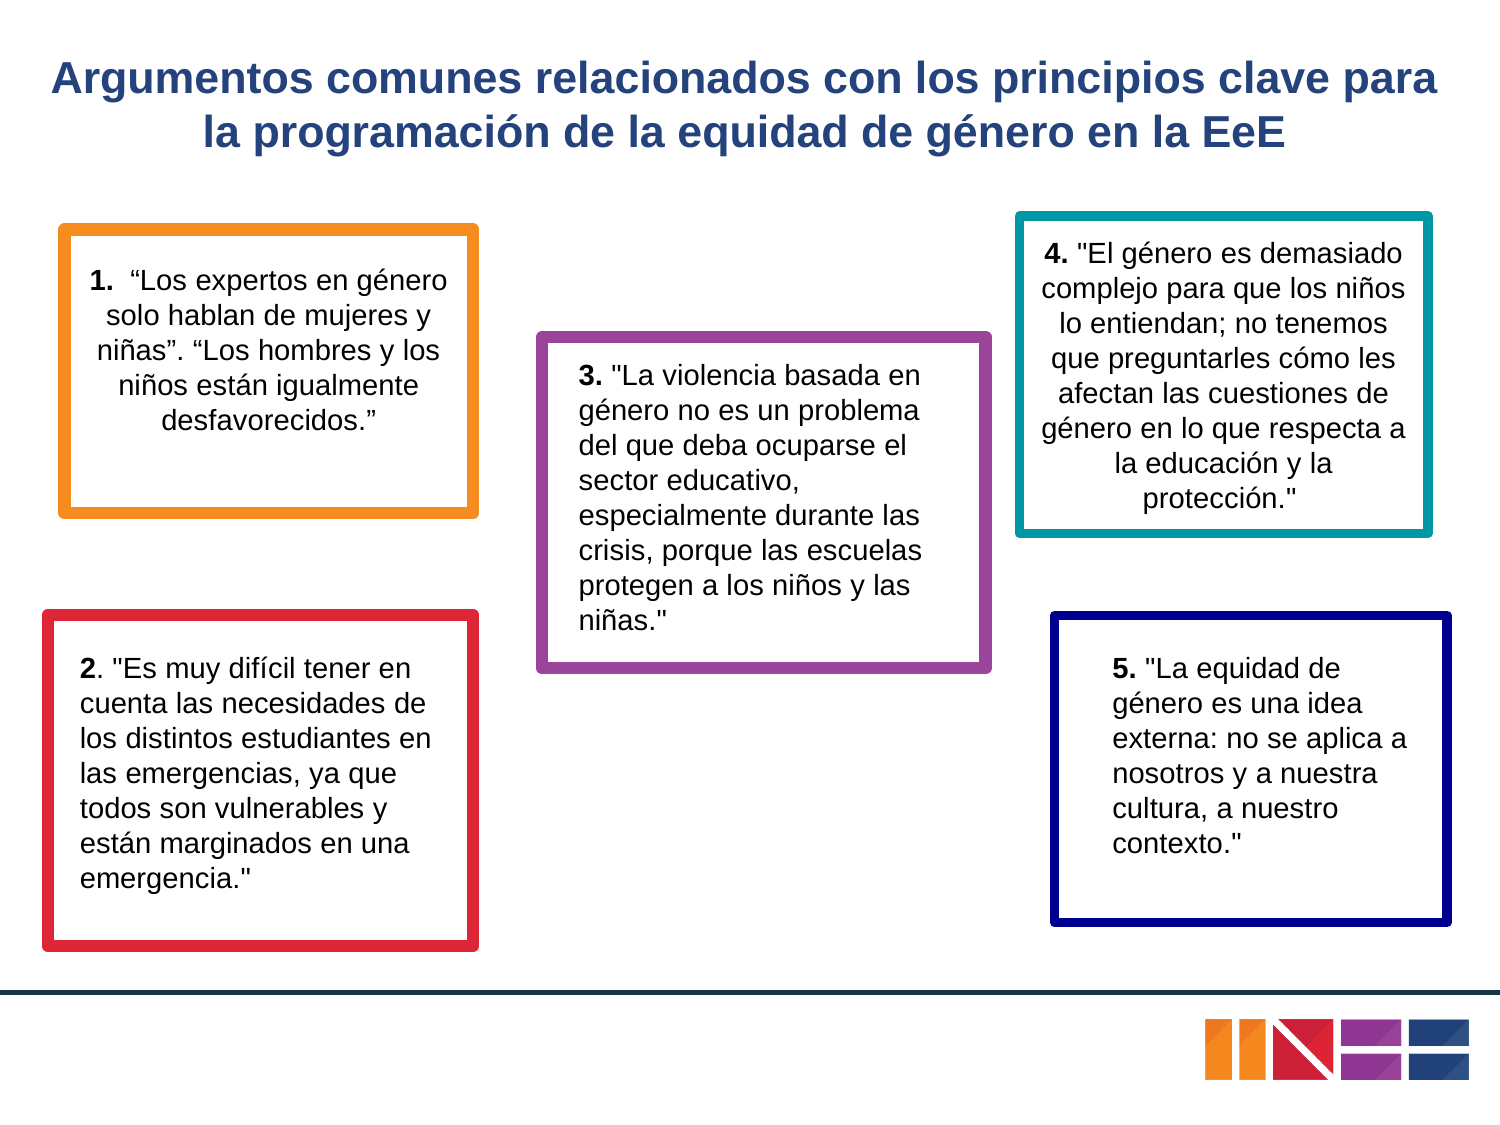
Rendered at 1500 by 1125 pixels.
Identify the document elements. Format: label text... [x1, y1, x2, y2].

text_box 1. “Los expertos en género solo hablan de mujeres y niñas”. “Los hombres y los niños están igualmente desfavorecidos.” [64, 229, 473, 513]
text_box [1054, 615, 1447, 923]
text_box 4. "El género es demasiado complejo para que los niños lo entiendan; no tenemos que preguntarles cómo les afectan las cuestiones de género en lo que respecta a la educación y la protección." [1019, 215, 1428, 534]
picture [1205, 1019, 1469, 1080]
text_box [542, 337, 986, 669]
title Argumentos comunes relacionados con los principios clave para la programación de la equidad de género en la EeE [23, 33, 1468, 173]
text_box 2. "Es muy difícil tener en cuenta las necesidades de los distintos estudiantes en las emergencias, ya que todos son vulnerables y están marginados en una emergencia." [64, 642, 457, 926]
text_box 3. "La violencia basada en género no es un problema del que deba ocuparse el sector educativo, especialmente durante las crisis, porque las escuelas protegen a los niños y las niñas." [563, 349, 957, 577]
text_box [47, 615, 474, 947]
text_box 5. "La equidad de género es una idea externa: no se aplica a nosotros y a nuestra cultura, a nuestro contexto." [1097, 642, 1428, 835]
